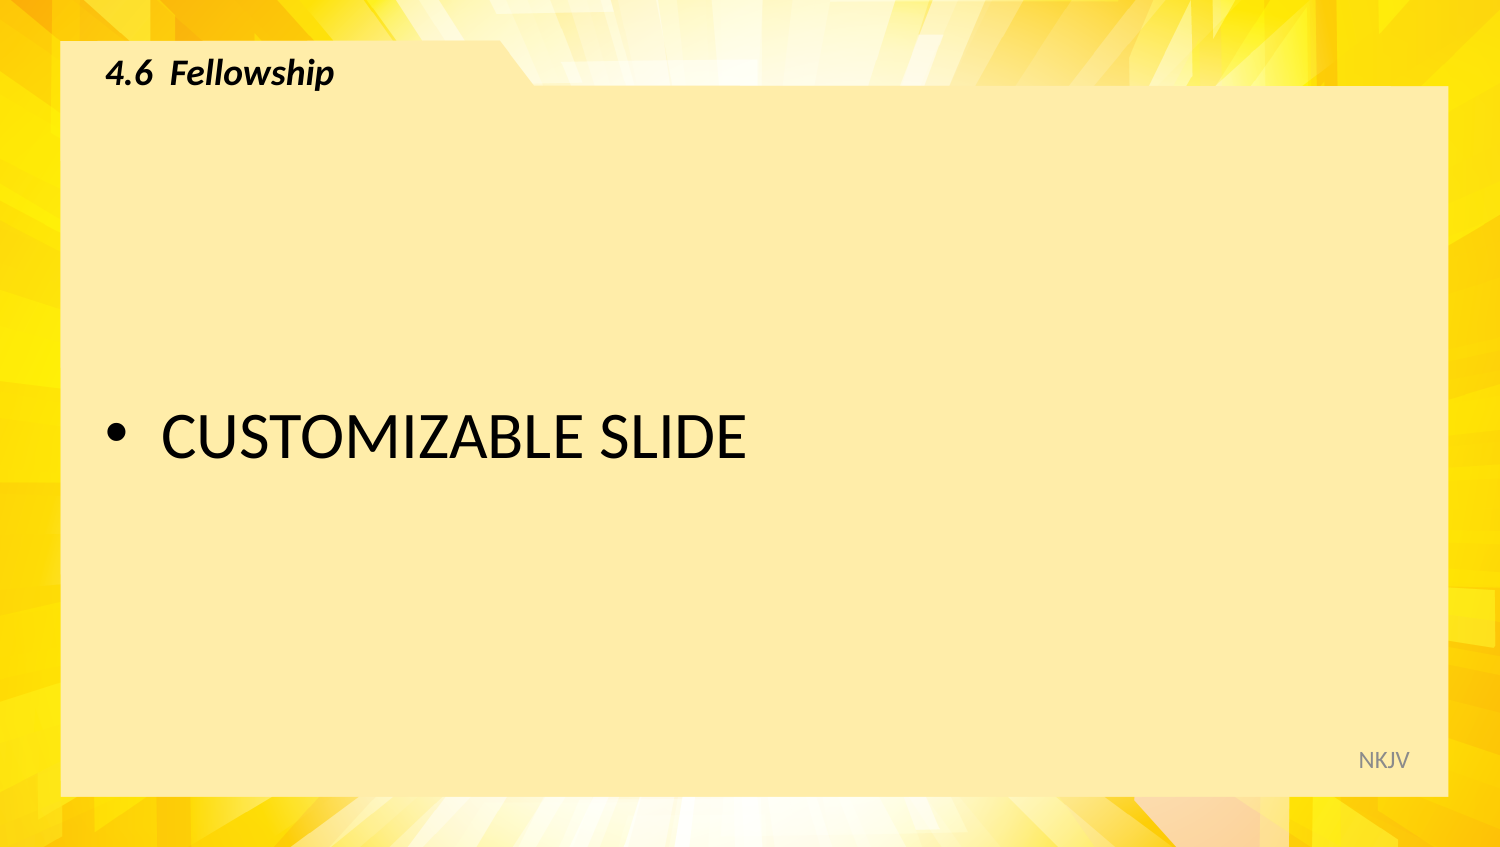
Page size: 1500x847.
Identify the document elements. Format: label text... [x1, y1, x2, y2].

footer NKJV [950, 736, 1425, 782]
list CUSTOMIZABLE SLIDE [89, 141, 1403, 722]
title 4.6 Fellowship [89, 33, 1420, 108]
picture [0, 0, 1500, 847]
